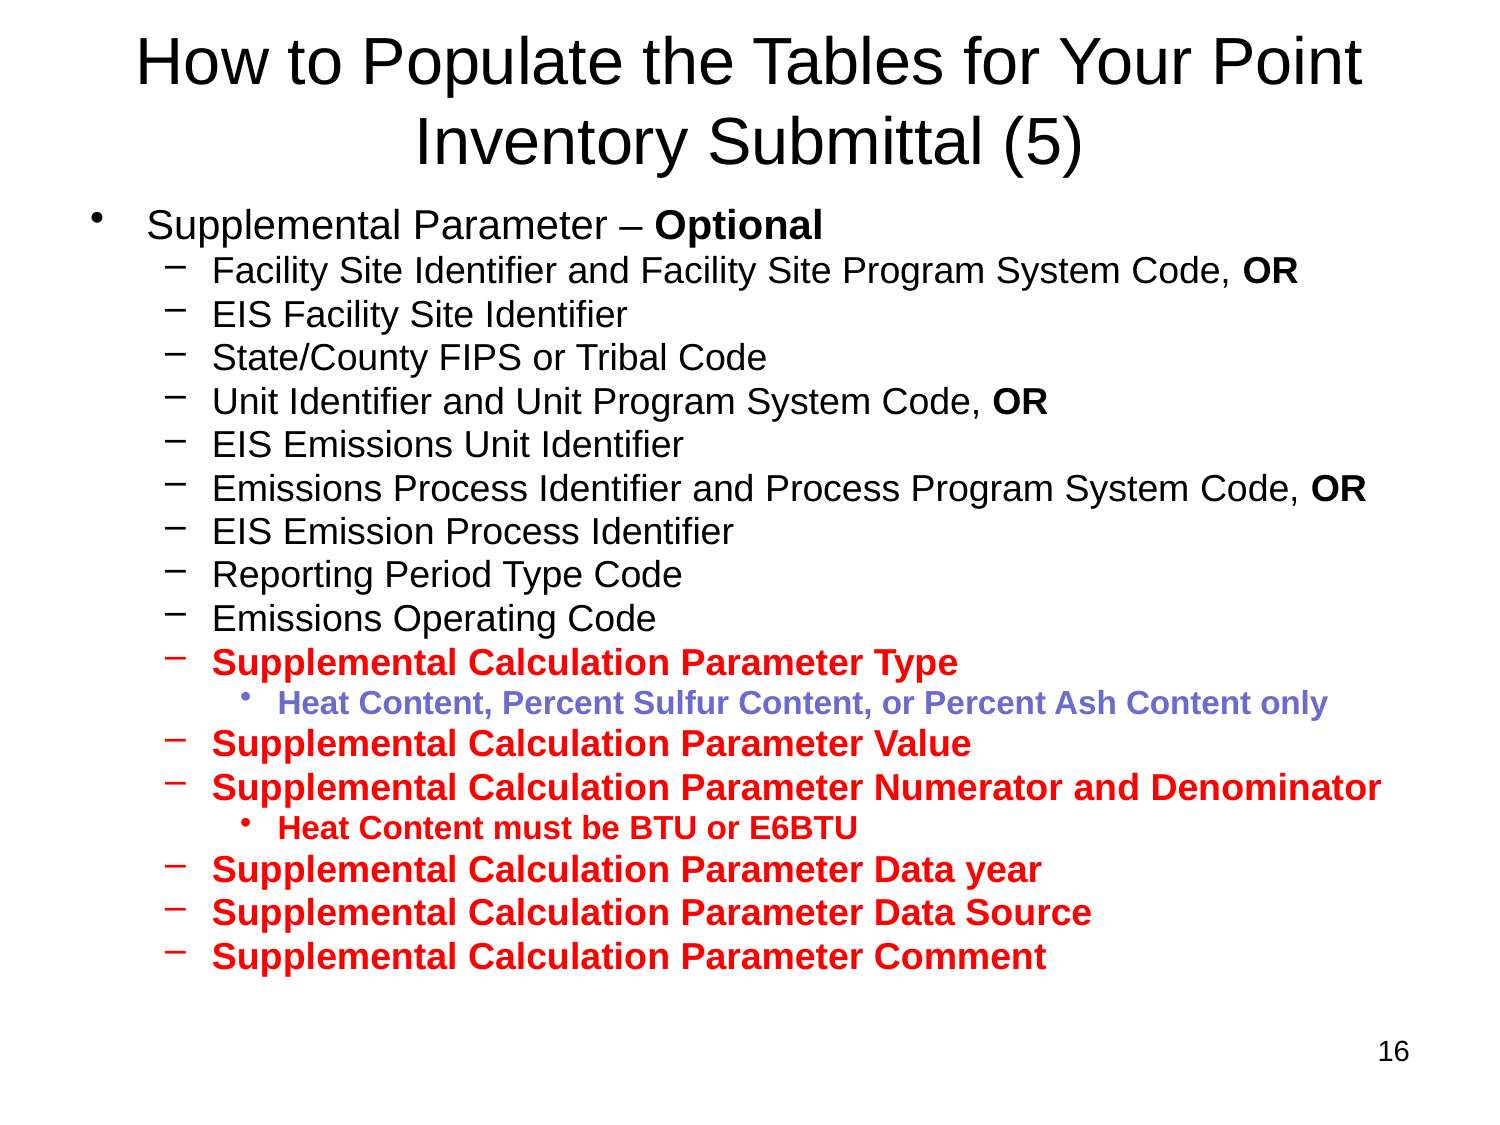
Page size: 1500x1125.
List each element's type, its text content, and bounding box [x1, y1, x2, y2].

list Supplemental Parameter – Optional Facility Site Identifier and Facility Site Program System Code, OR EIS Facility Site Identifier State/County FIPS or Tribal Code Unit Identifier and Unit Program System Code, OR EIS Emissions Unit Identifier Emissions Process Identifier and Process Program System Code, OR EIS Emission Process Identifier Reporting Period Type Code Emissions Operating Code Supplemental Calculation Parameter Type Heat Content, Percent Sulfur Content, or Percent Ash Content only Supplemental Calculation Parameter Value Supplemental Calculation Parameter Numerator and Denominator Heat Content must be BTU or E6BTU Supplemental Calculation Parameter Data year Supplemental Calculation Parameter Data Source Supplemental Calculation Parameter Comment [74, 199, 1426, 1125]
slide_number 16 [1074, 1024, 1426, 1103]
title How to Populate the Tables for Your Point Inventory Submittal (5) [74, 44, 1426, 151]
